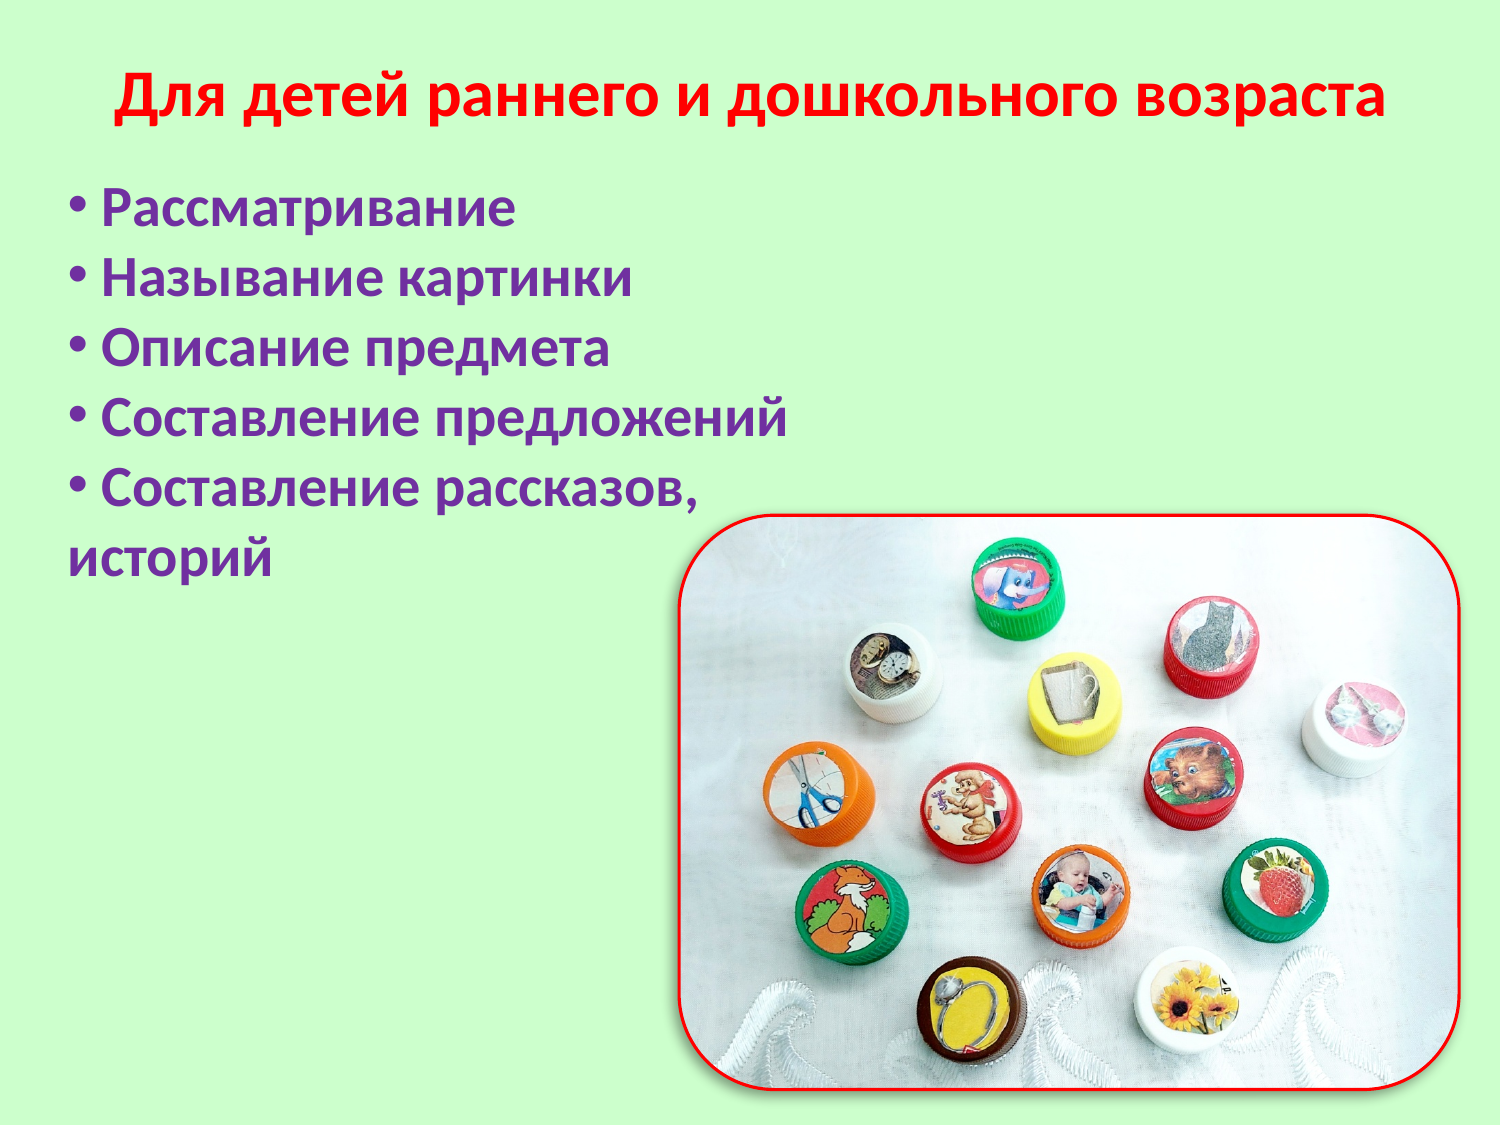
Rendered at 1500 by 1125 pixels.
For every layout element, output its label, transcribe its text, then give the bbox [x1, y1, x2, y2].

text_box Рассматривание Называние картинки Описание предмета Составление предложений Составление рассказов, историй [53, 160, 880, 596]
picture [678, 514, 1460, 1090]
text_box Для детей раннего и дошкольного возраста [100, 42, 1465, 138]
